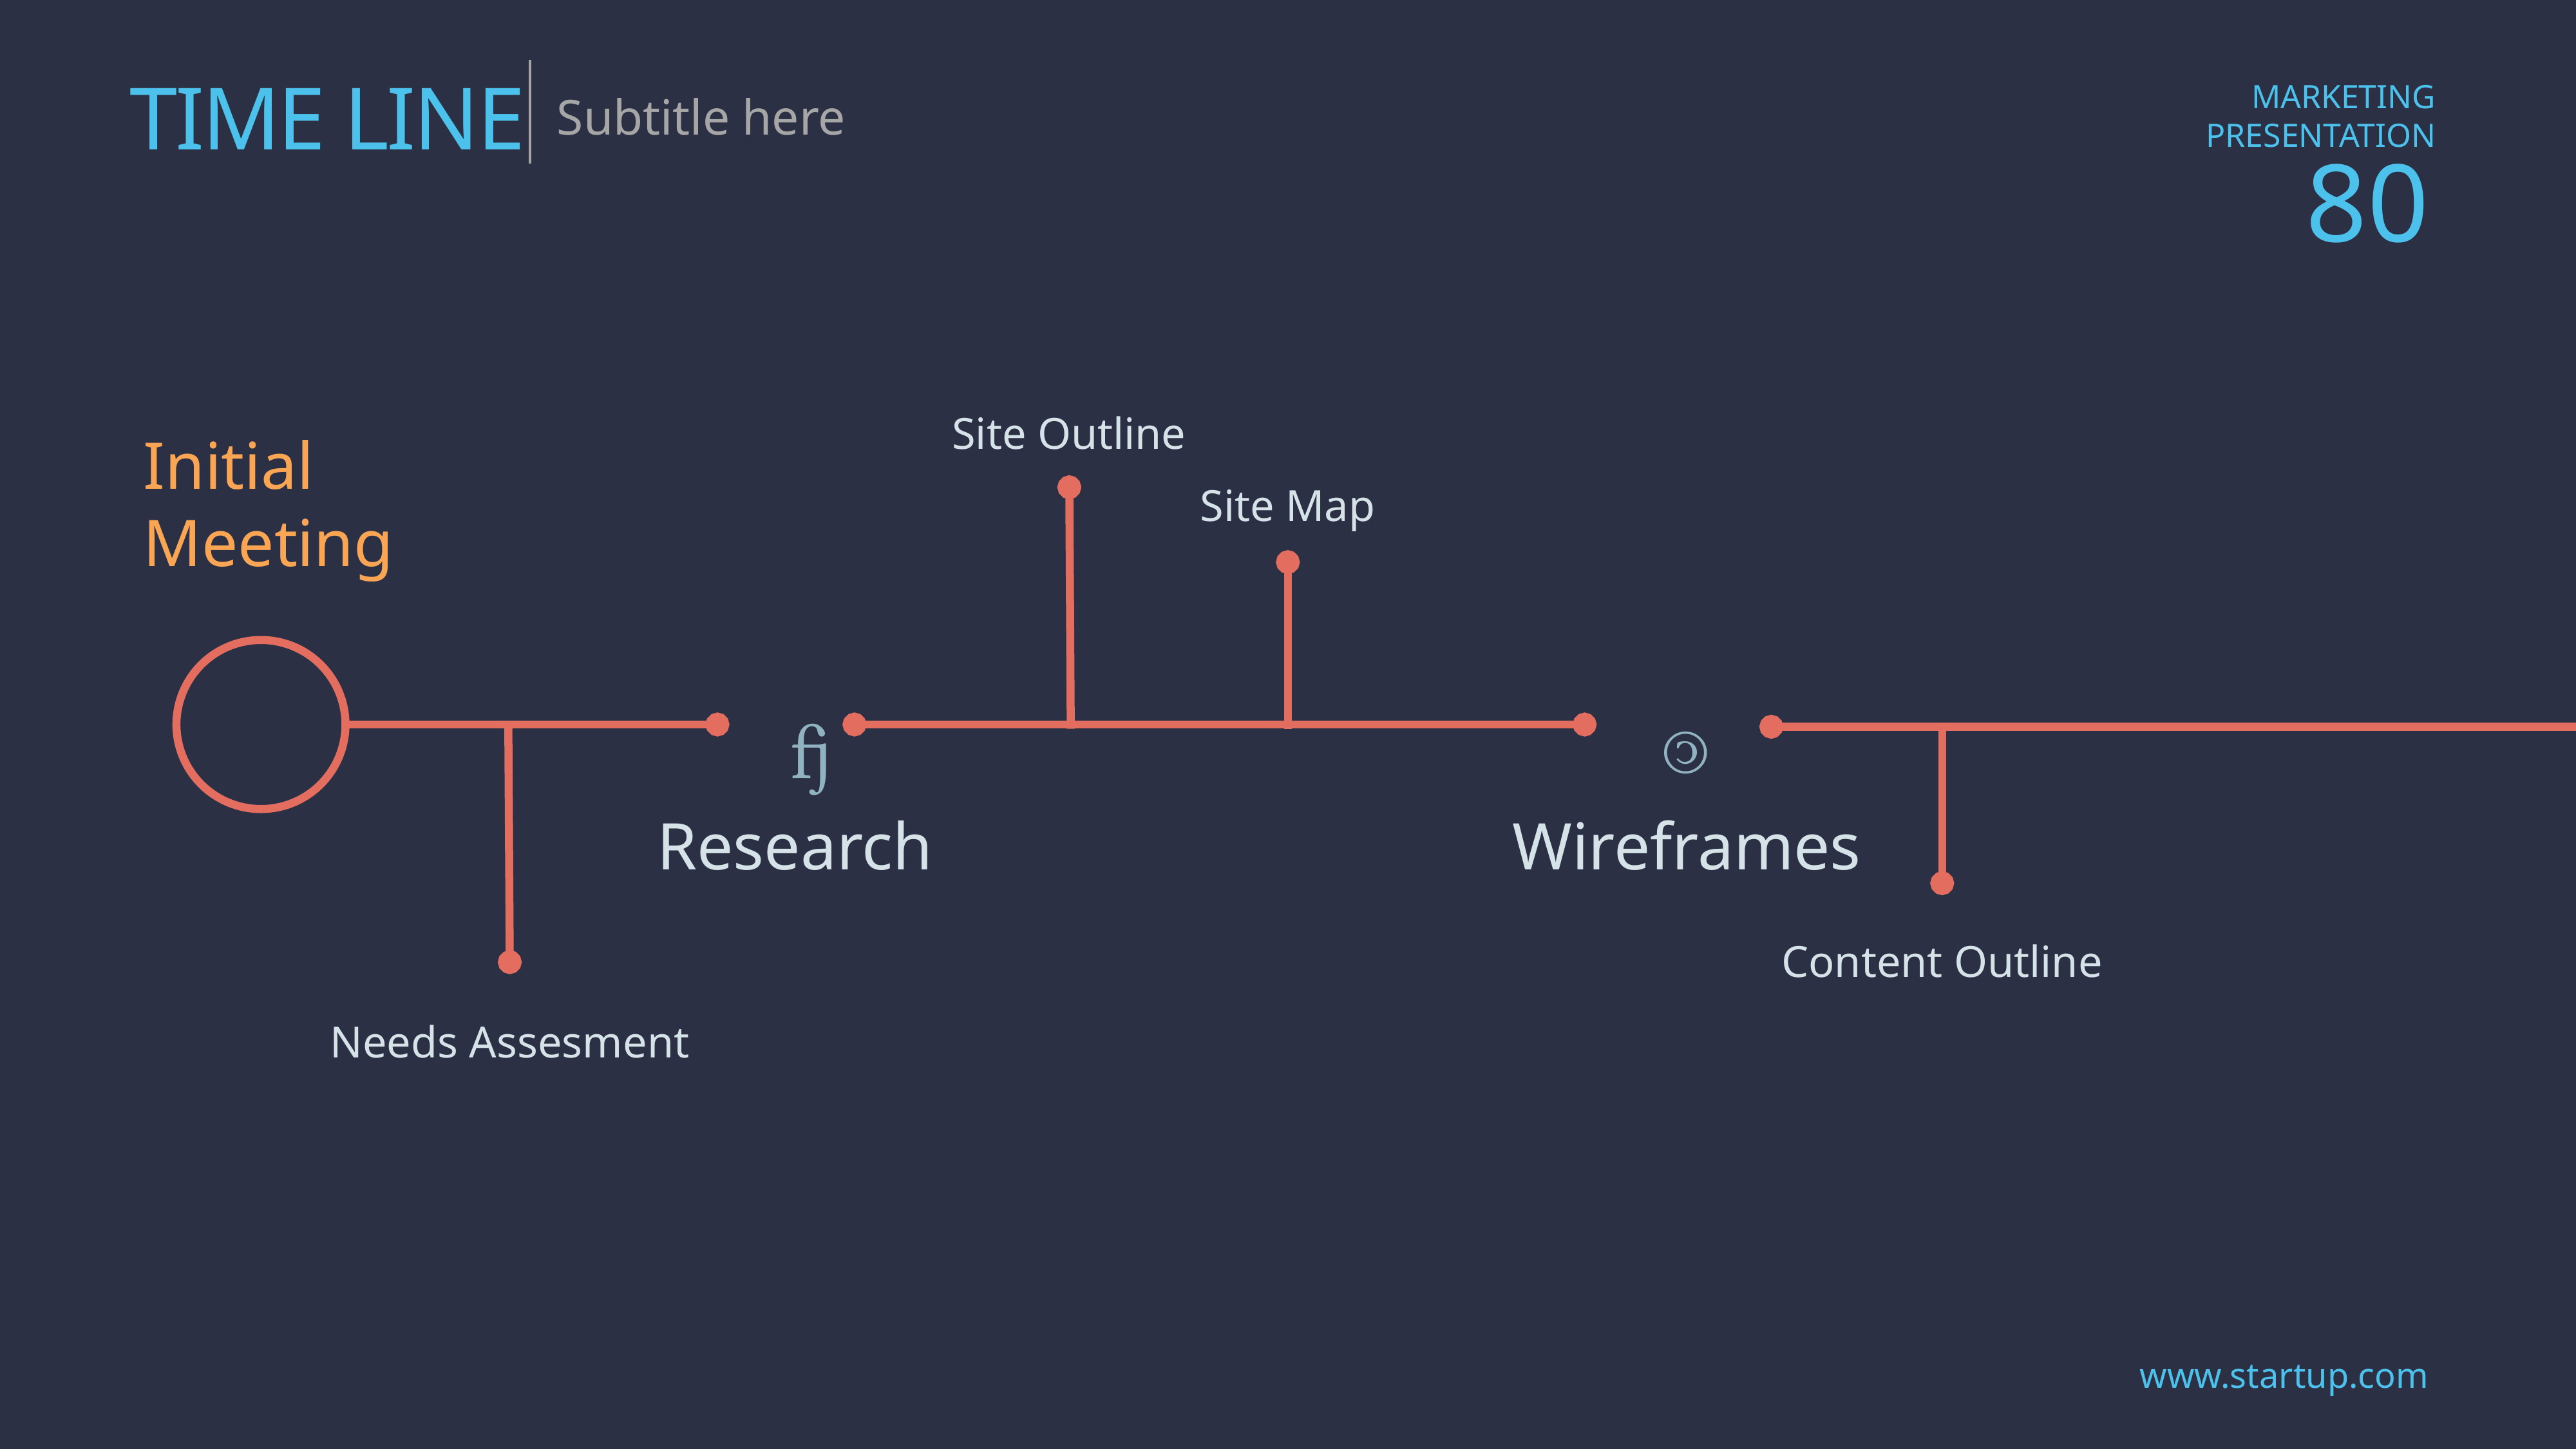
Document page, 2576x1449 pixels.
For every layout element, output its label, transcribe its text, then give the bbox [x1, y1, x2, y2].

text_box Initial Meeting [143, 424, 394, 580]
text_box Subtitle here [547, 81, 855, 149]
text_box  [791, 638, 833, 800]
text_box Site Map [1200, 478, 1376, 530]
text_box  [1661, 641, 1714, 797]
text_box Site Outline [952, 406, 1187, 458]
text_box Research [657, 805, 933, 883]
text_box [175, 639, 346, 810]
text_box Needs Assesment [330, 1014, 690, 1066]
text_box Content Outline [1781, 934, 2103, 986]
text_box Wireframes [1512, 805, 1862, 883]
text_box TIME LINE [129, 63, 526, 167]
